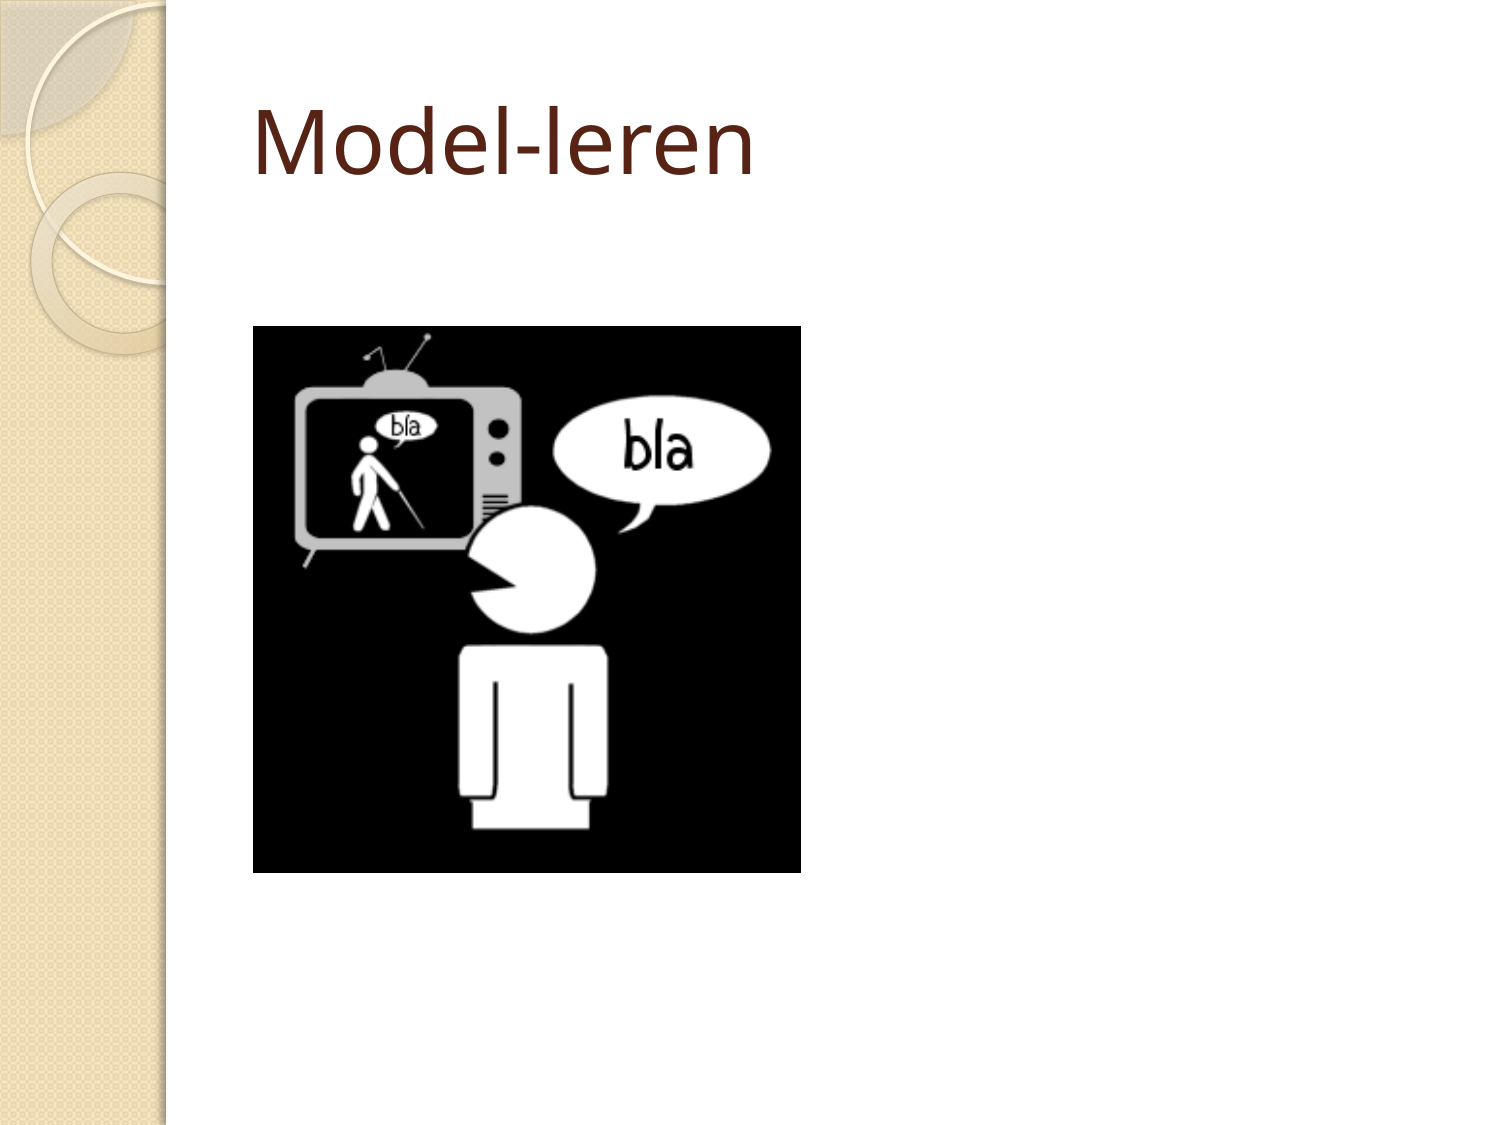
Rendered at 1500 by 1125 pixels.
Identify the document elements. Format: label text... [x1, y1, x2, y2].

picture [253, 325, 801, 873]
title Model-leren [235, 45, 1466, 233]
